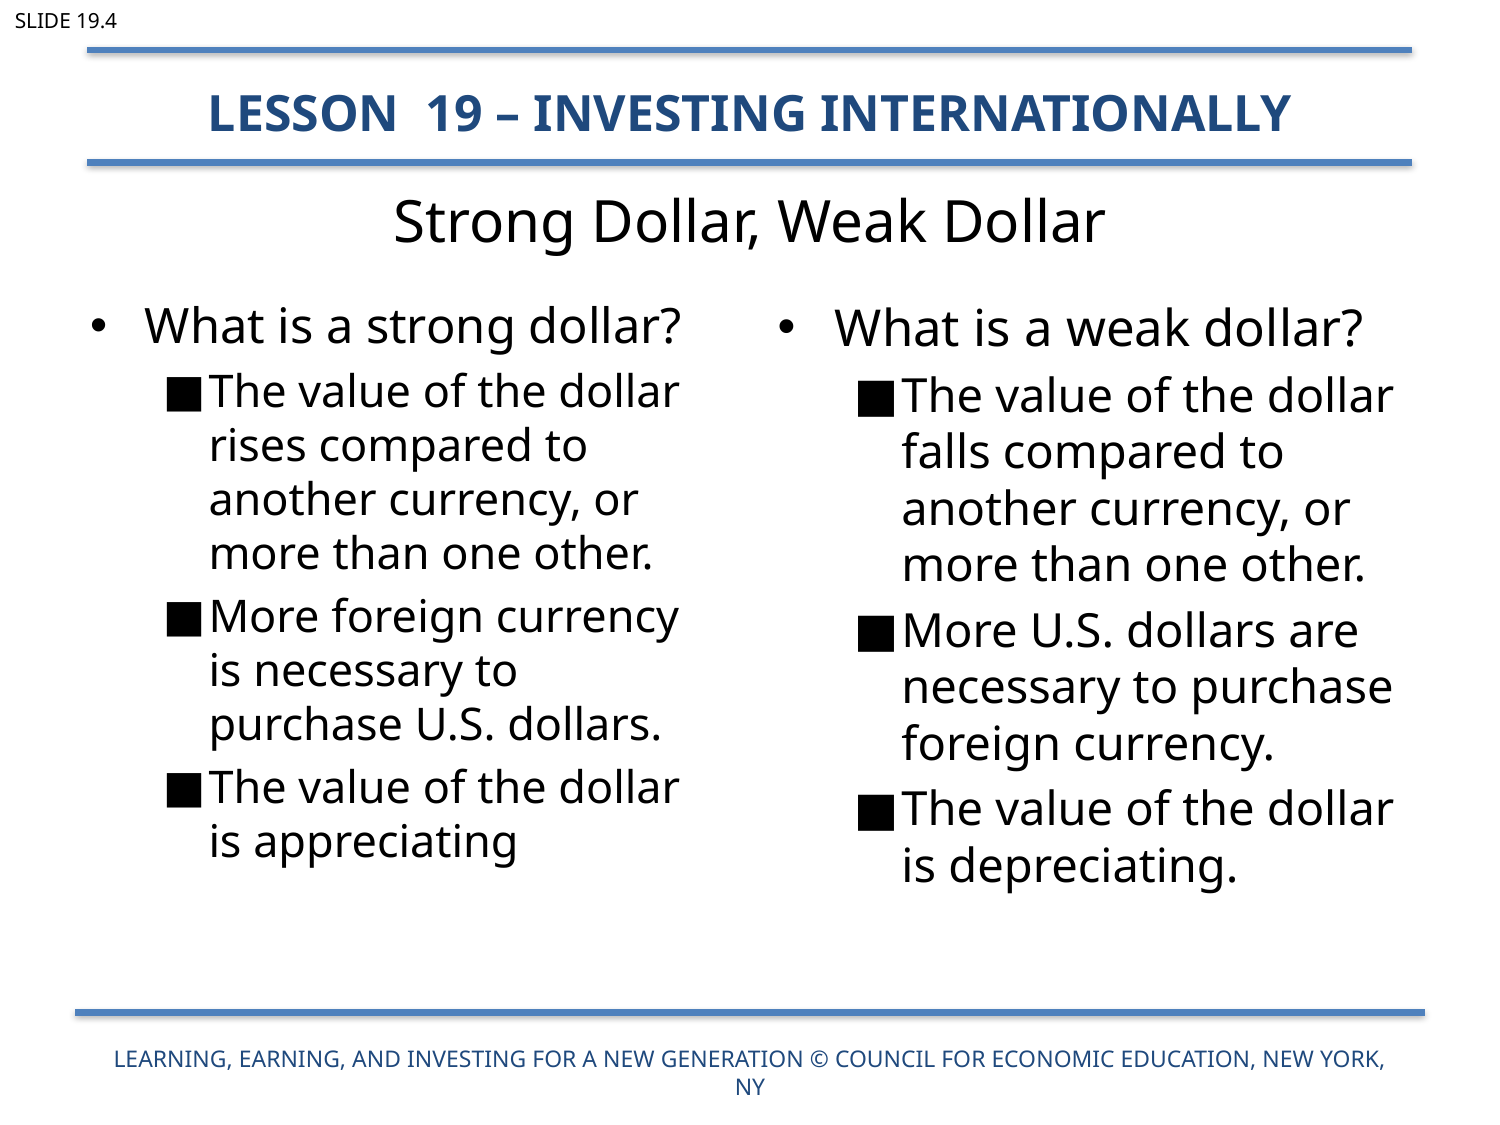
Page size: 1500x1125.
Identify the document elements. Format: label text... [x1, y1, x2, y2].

text_box Lesson 19 – Investing Internationally [125, 74, 1375, 149]
text_box Slide 19.4 [0, 0, 213, 40]
title Strong Dollar, Weak Dollar [75, 125, 1425, 313]
list What is a strong dollar? The value of the dollar rises compared to another currency, or more than one other. More foreign currency is necessary to purchase U.S. dollars. The value of the dollar is appreciating [75, 287, 738, 988]
list What is a weak dollar? The value of the dollar falls compared to another currency, or more than one other. More U.S. dollars are necessary to purchase foreign currency. The value of the dollar is depreciating. [762, 287, 1425, 988]
